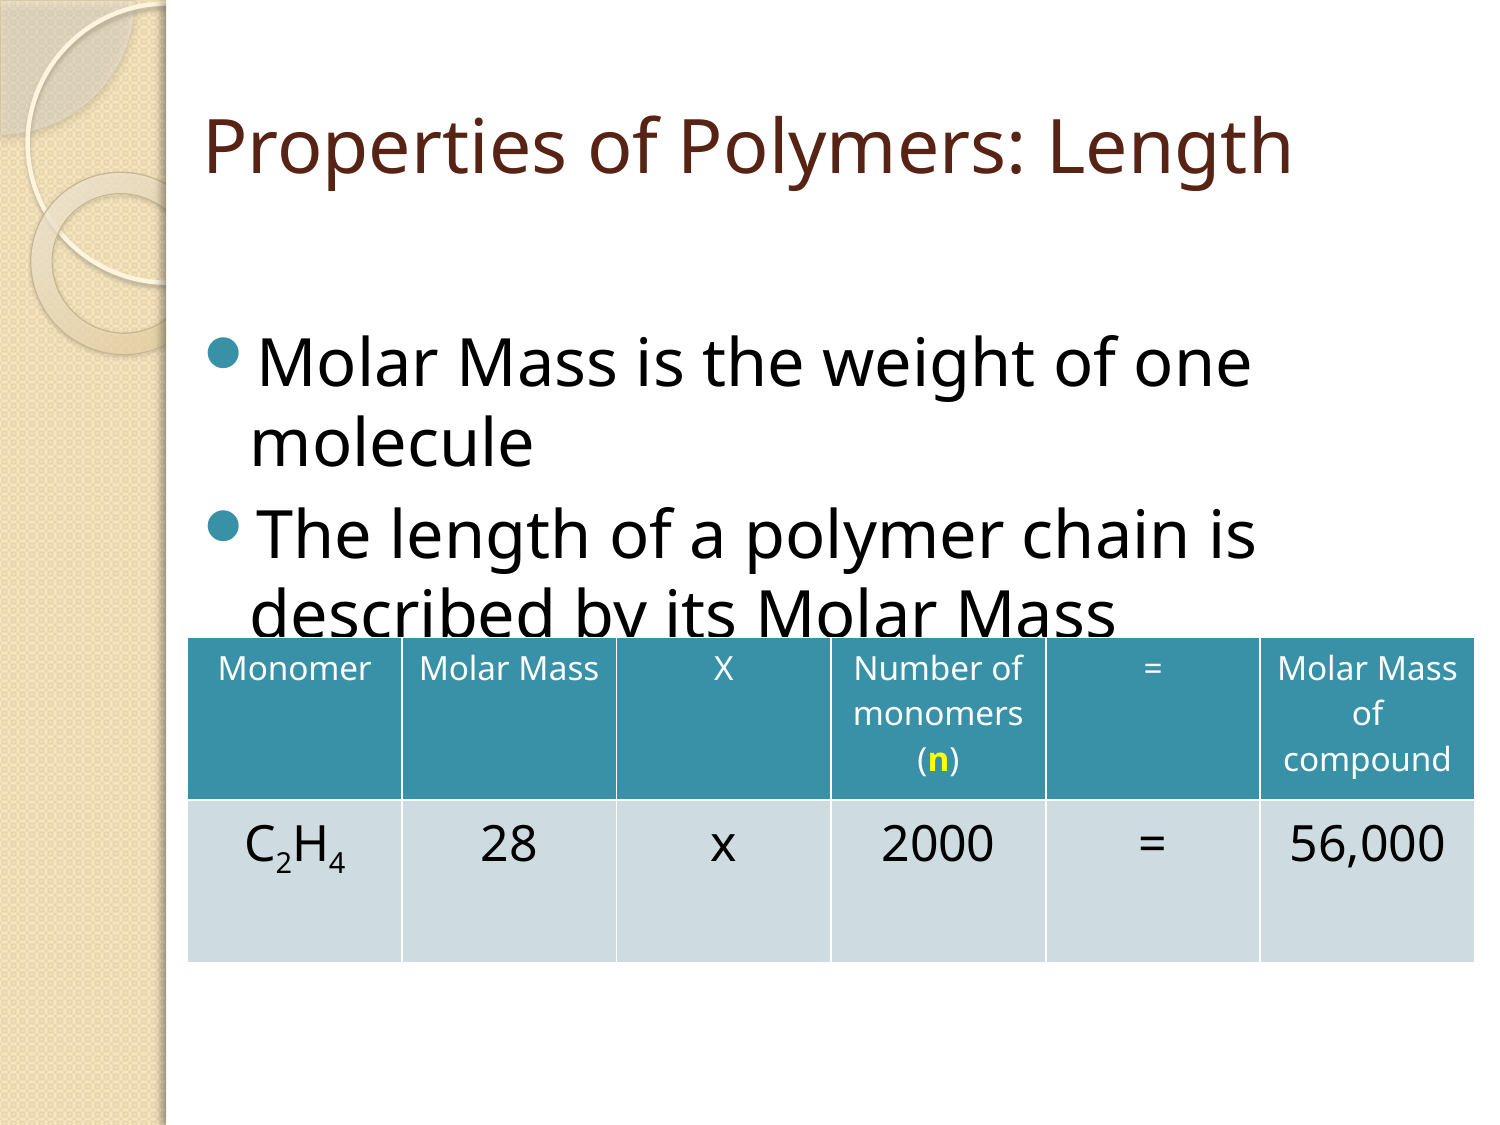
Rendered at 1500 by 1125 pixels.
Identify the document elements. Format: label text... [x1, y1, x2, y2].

table_header Molar Mass [403, 638, 616, 799]
table_cell 28 [403, 801, 616, 962]
table_cell 2000 [832, 801, 1045, 962]
title Properties of Polymers: Length [187, 50, 1363, 238]
table_cell C2H4 [188, 801, 401, 962]
table_header Number of monomers (n) [832, 638, 1045, 799]
table_header Monomer [188, 638, 401, 799]
table_cell 56,000 [1261, 801, 1474, 962]
table_cell x [617, 801, 830, 962]
table_header = [1047, 638, 1259, 799]
table_header Molar Mass of compound [1261, 638, 1474, 799]
table_cell = [1047, 801, 1259, 962]
list Molar Mass is the weight of one molecule The length of a polymer chain is described by its Molar Mass [174, 312, 1463, 700]
table_header X [617, 638, 830, 799]
